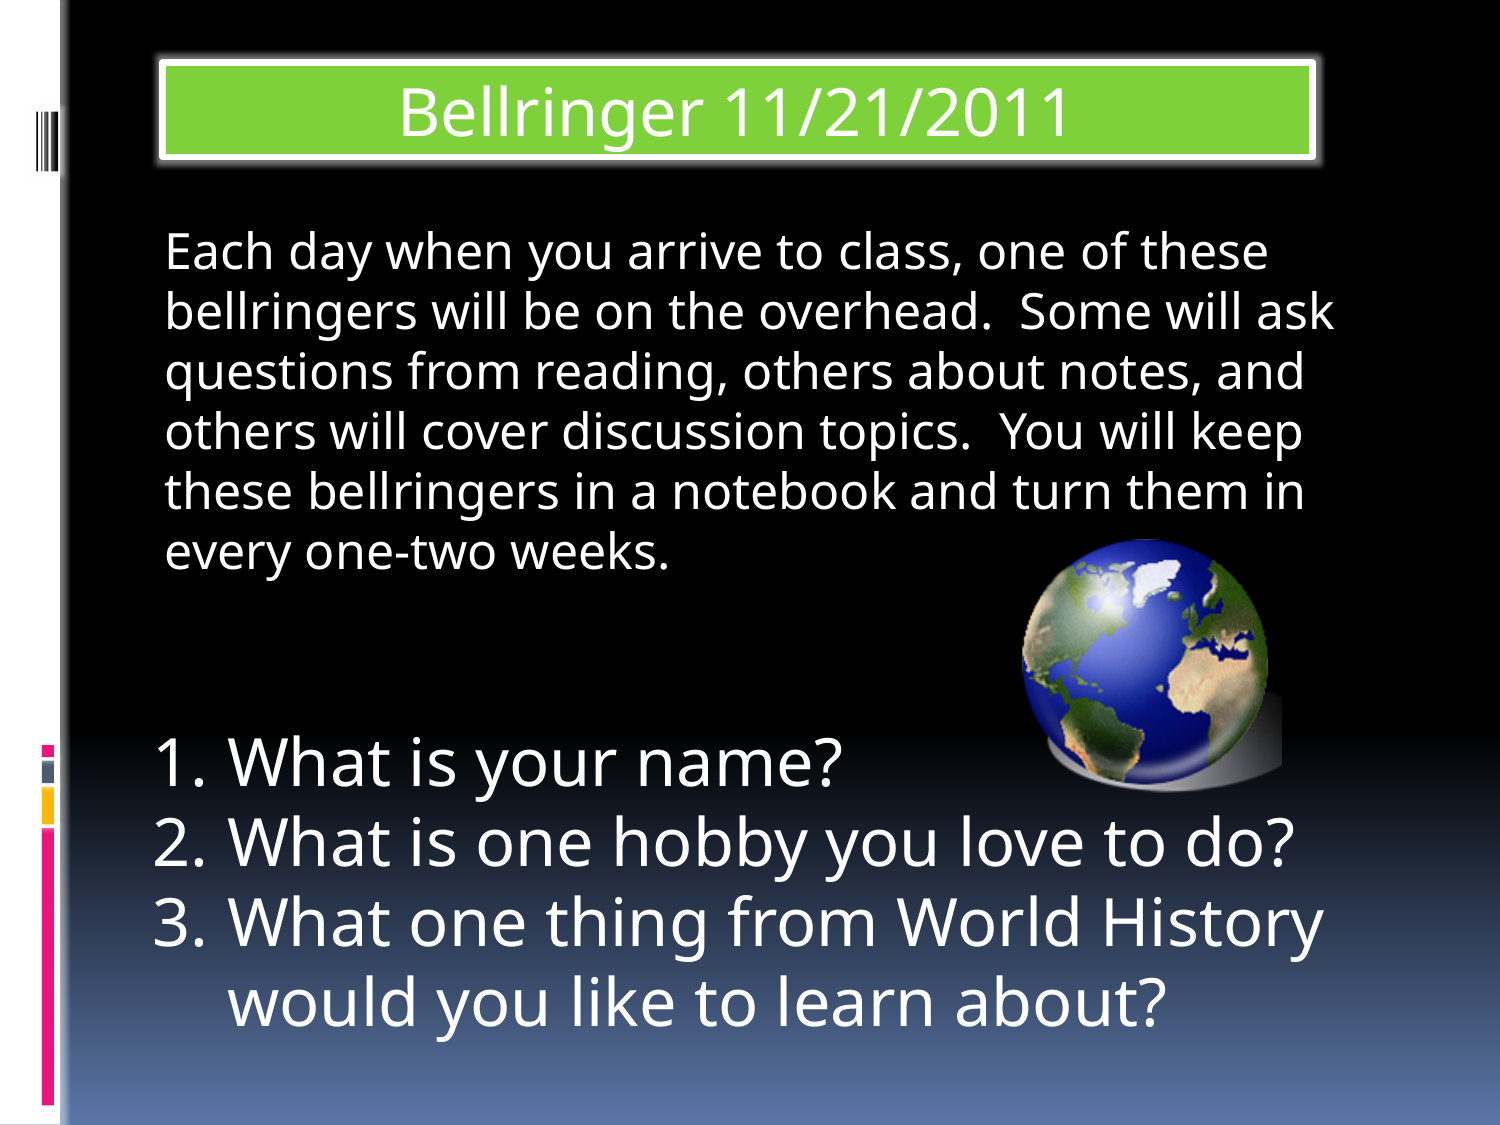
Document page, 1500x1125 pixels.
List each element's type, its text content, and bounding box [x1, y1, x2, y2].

picture [999, 524, 1282, 807]
text_box Bellringer 11/21/2011 [159, 59, 1316, 160]
text_box Each day when you arrive to class, one of these bellringers will be on the overhead. Some will ask questions from reading, others about notes, and others will cover discussion topics. You will keep these bellringers in a notebook and turn them in every one-two weeks. [149, 212, 1363, 588]
text_box What is your name? What is one hobby you love to do? What one thing from World History would you like to learn about? [137, 712, 1413, 1047]
